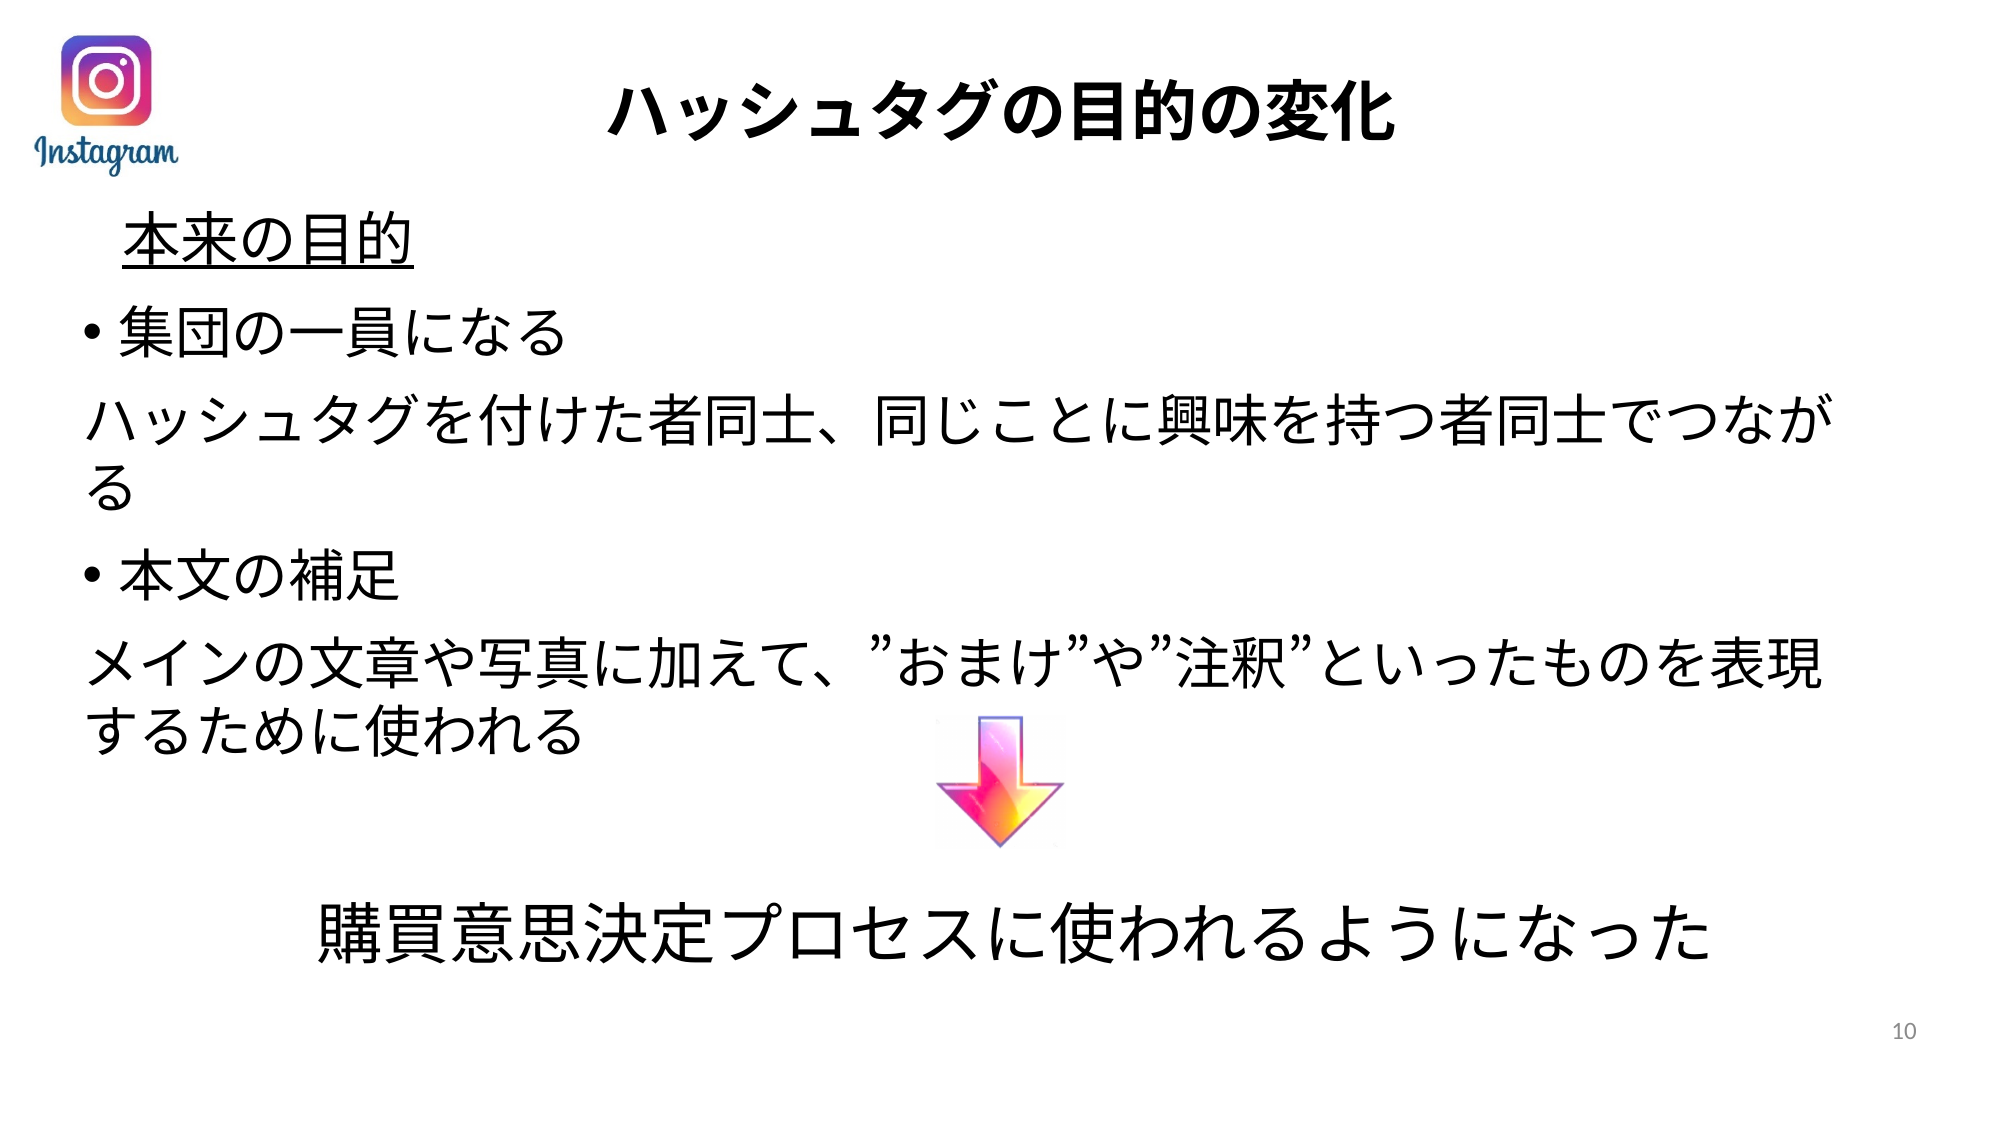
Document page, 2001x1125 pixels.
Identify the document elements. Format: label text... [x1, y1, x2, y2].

slide_number 10 [1481, 999, 1932, 1060]
title ハッシュタグの目的の変化 [518, 31, 1482, 193]
text_box 集団の一員になる ハッシュタグを付けた者同士、同じことに興味を持つ者同士でつながる 本文の補足 メインの文章や写真に加えて、”おまけ”や”注釈”といったものを表現するために使われる [67, 289, 1871, 773]
picture [933, 715, 1067, 849]
picture [32, 32, 180, 177]
text_box 本来の目的 [107, 195, 429, 280]
text_box 購買意思決定プロセスに使われるようになった [226, 884, 1730, 980]
